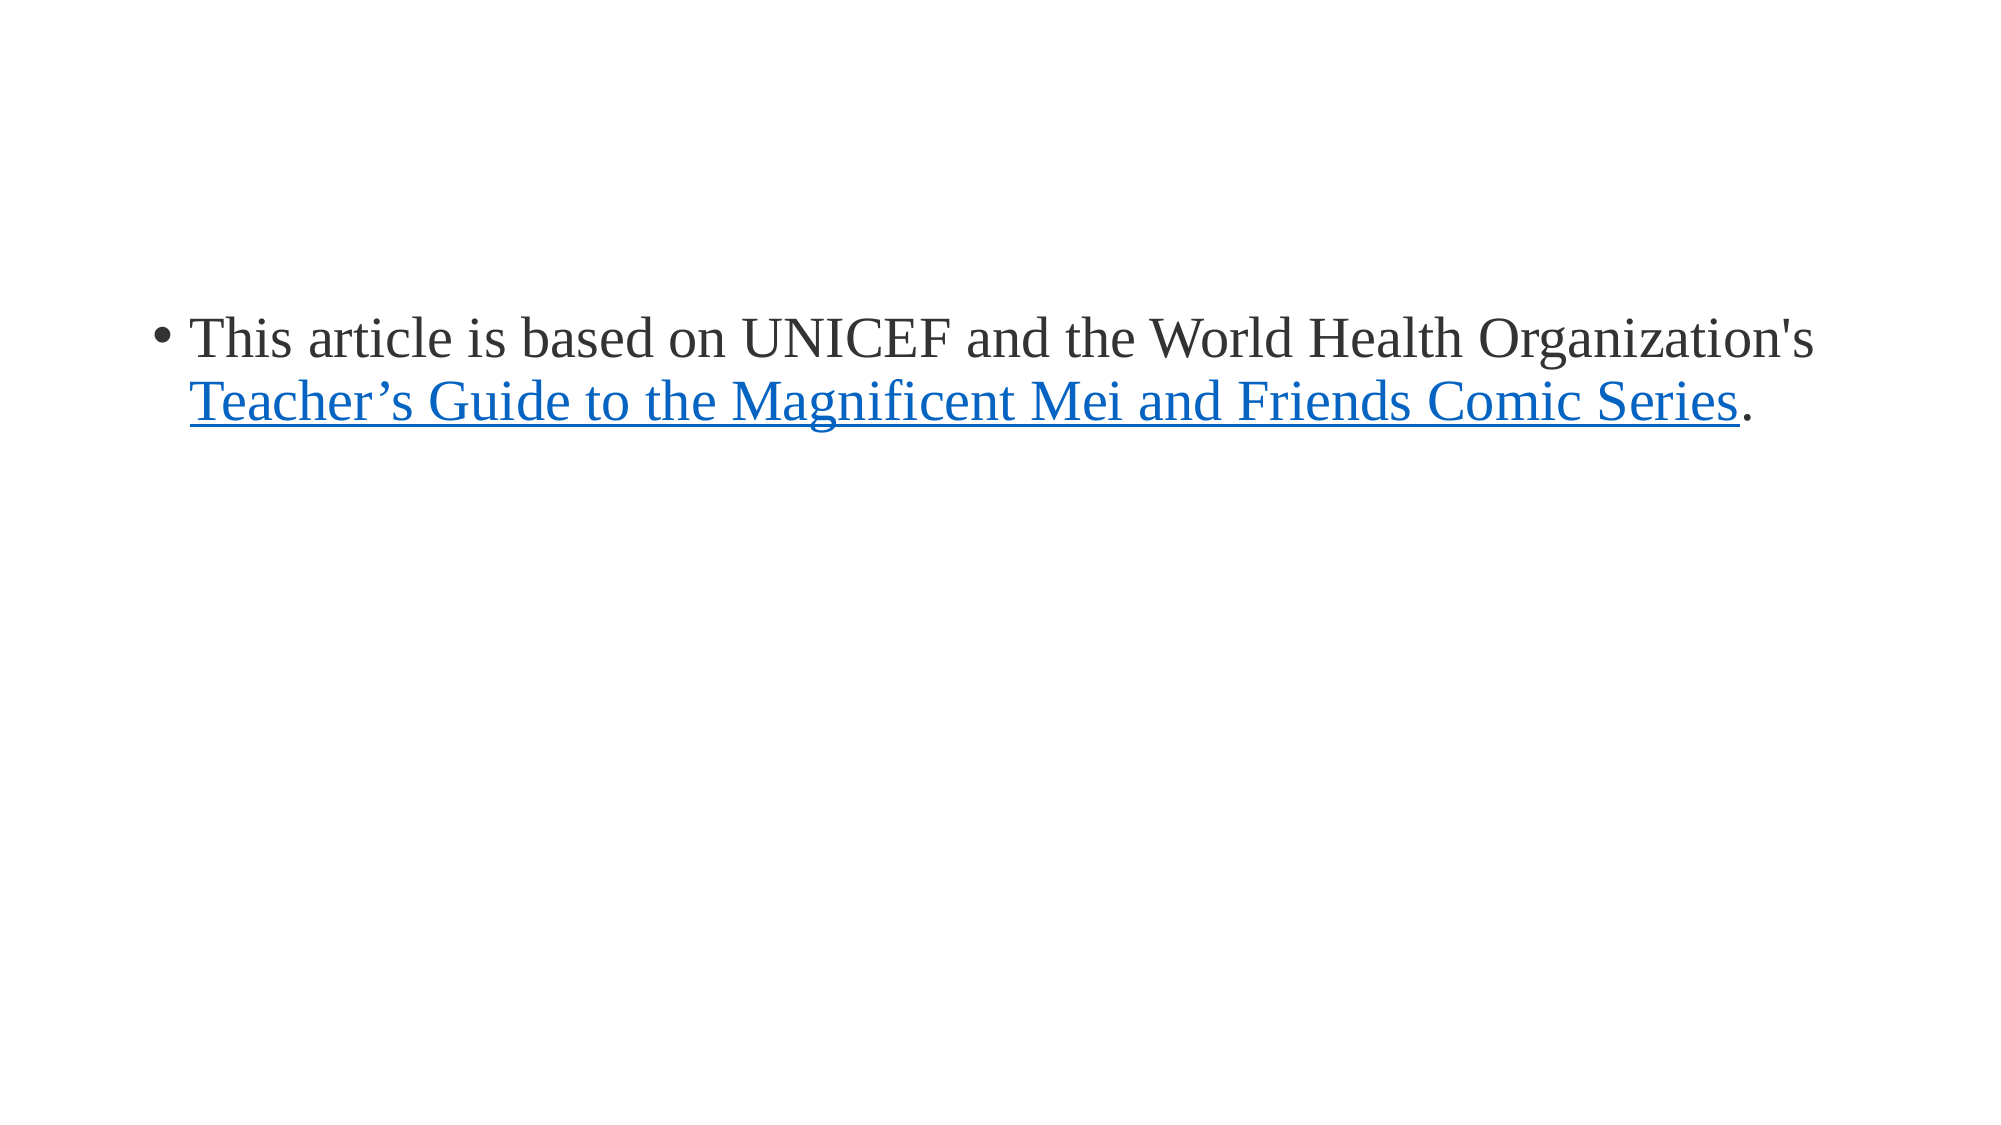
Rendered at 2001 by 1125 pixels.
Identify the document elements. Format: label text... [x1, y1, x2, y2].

list This article is based on UNICEF and the World Health Organization's Teacher’s Guide to the Magnificent Mei and Friends Comic Series. [137, 299, 1863, 1014]
